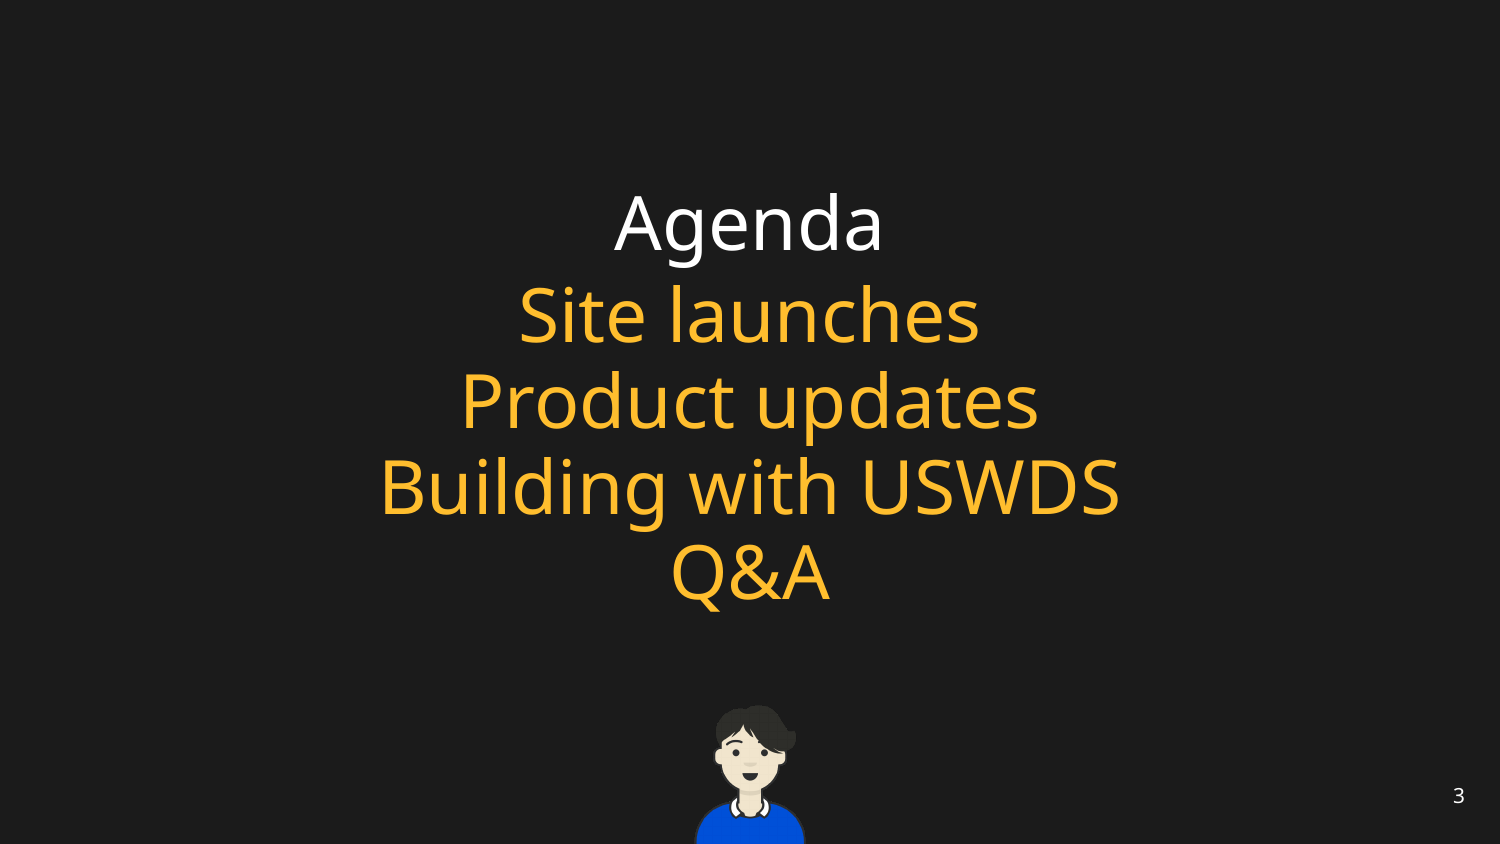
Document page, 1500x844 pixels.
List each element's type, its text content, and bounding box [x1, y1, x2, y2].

list Site launches [109, 259, 1391, 345]
list Product updates [109, 345, 1391, 431]
picture [694, 705, 806, 844]
slide_number 3 [1389, 764, 1480, 830]
list Building with USWDS Q&A [109, 431, 1391, 532]
title Agenda [51, 160, 1449, 255]
